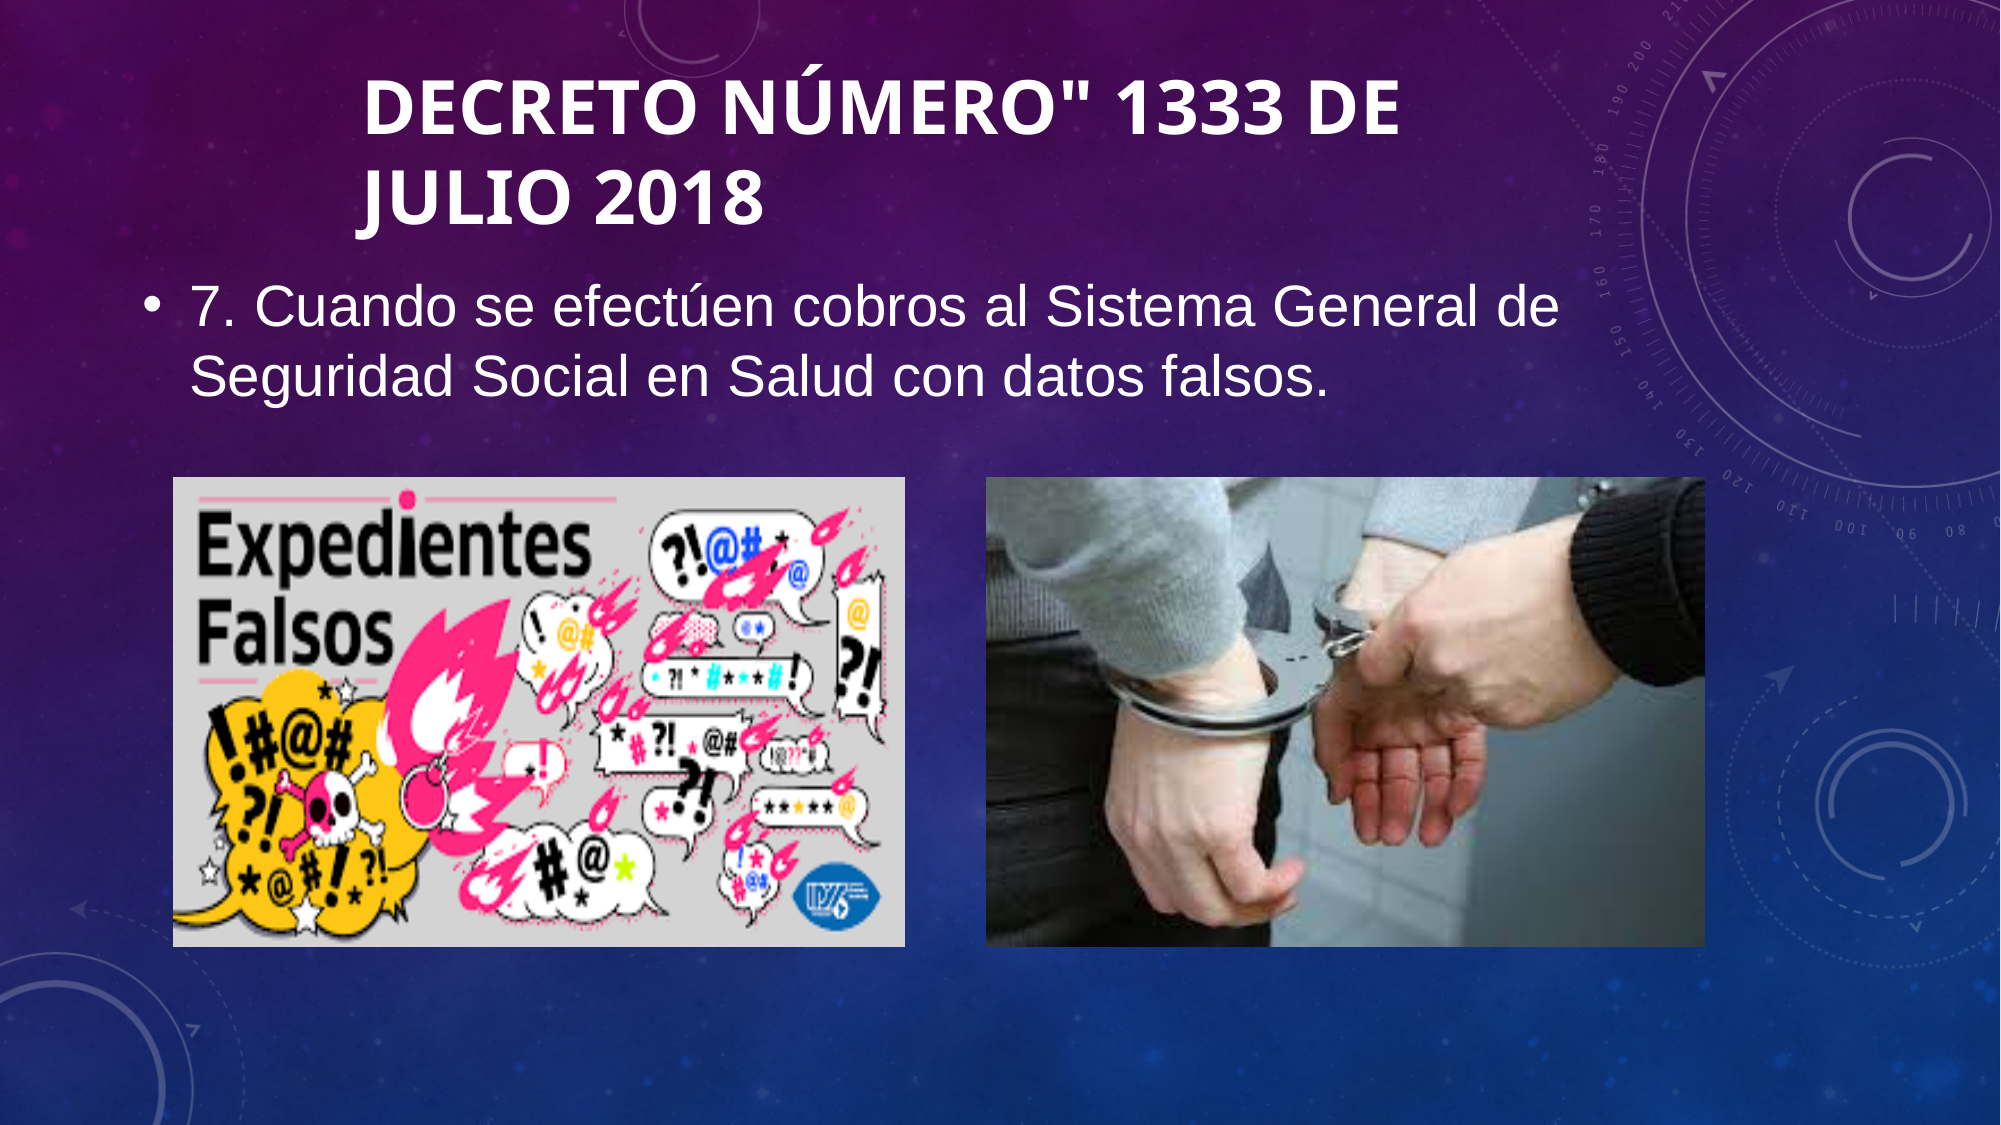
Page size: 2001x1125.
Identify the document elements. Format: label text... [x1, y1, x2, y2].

list 7. Cuando se efectúen cobros al Sistema General de Seguridad Social en Salud con datos falsos. [127, 269, 1790, 474]
picture [0, 0, 2001, 1125]
title DECRETO NÚMERO" 1333 DE julio 2018 [346, 30, 1608, 269]
